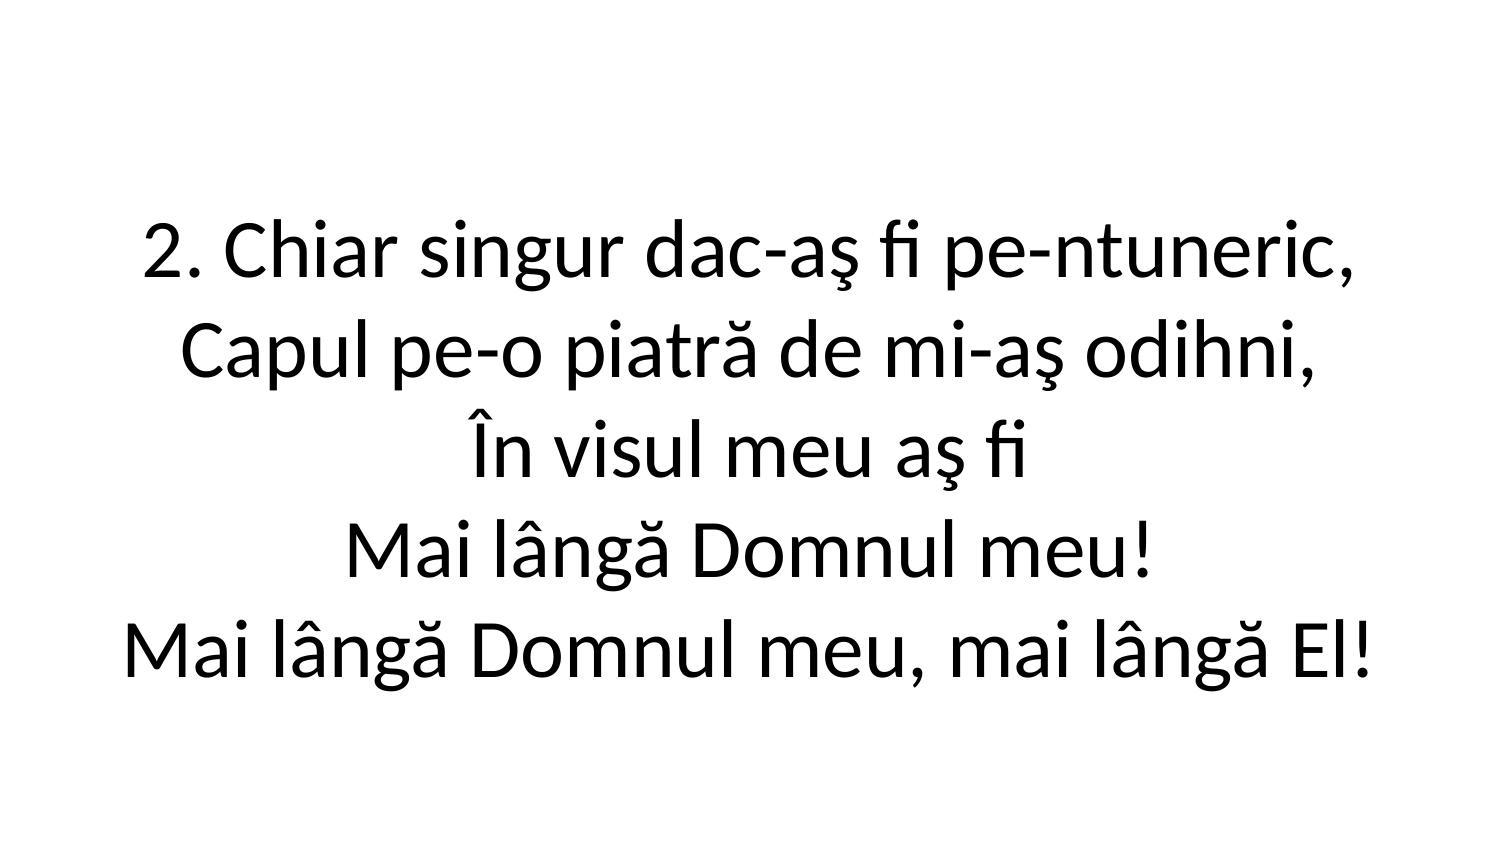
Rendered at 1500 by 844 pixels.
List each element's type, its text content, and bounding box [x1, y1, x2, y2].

text_box 2. Chiar singur dac-aş fi pe-ntuneric, Capul pe-o piatră de mi-aş odihni, În visul meu aş fi Mai lângă Domnul meu! Mai lângă Domnul meu, mai lângă El! [106, 142, 1394, 702]
